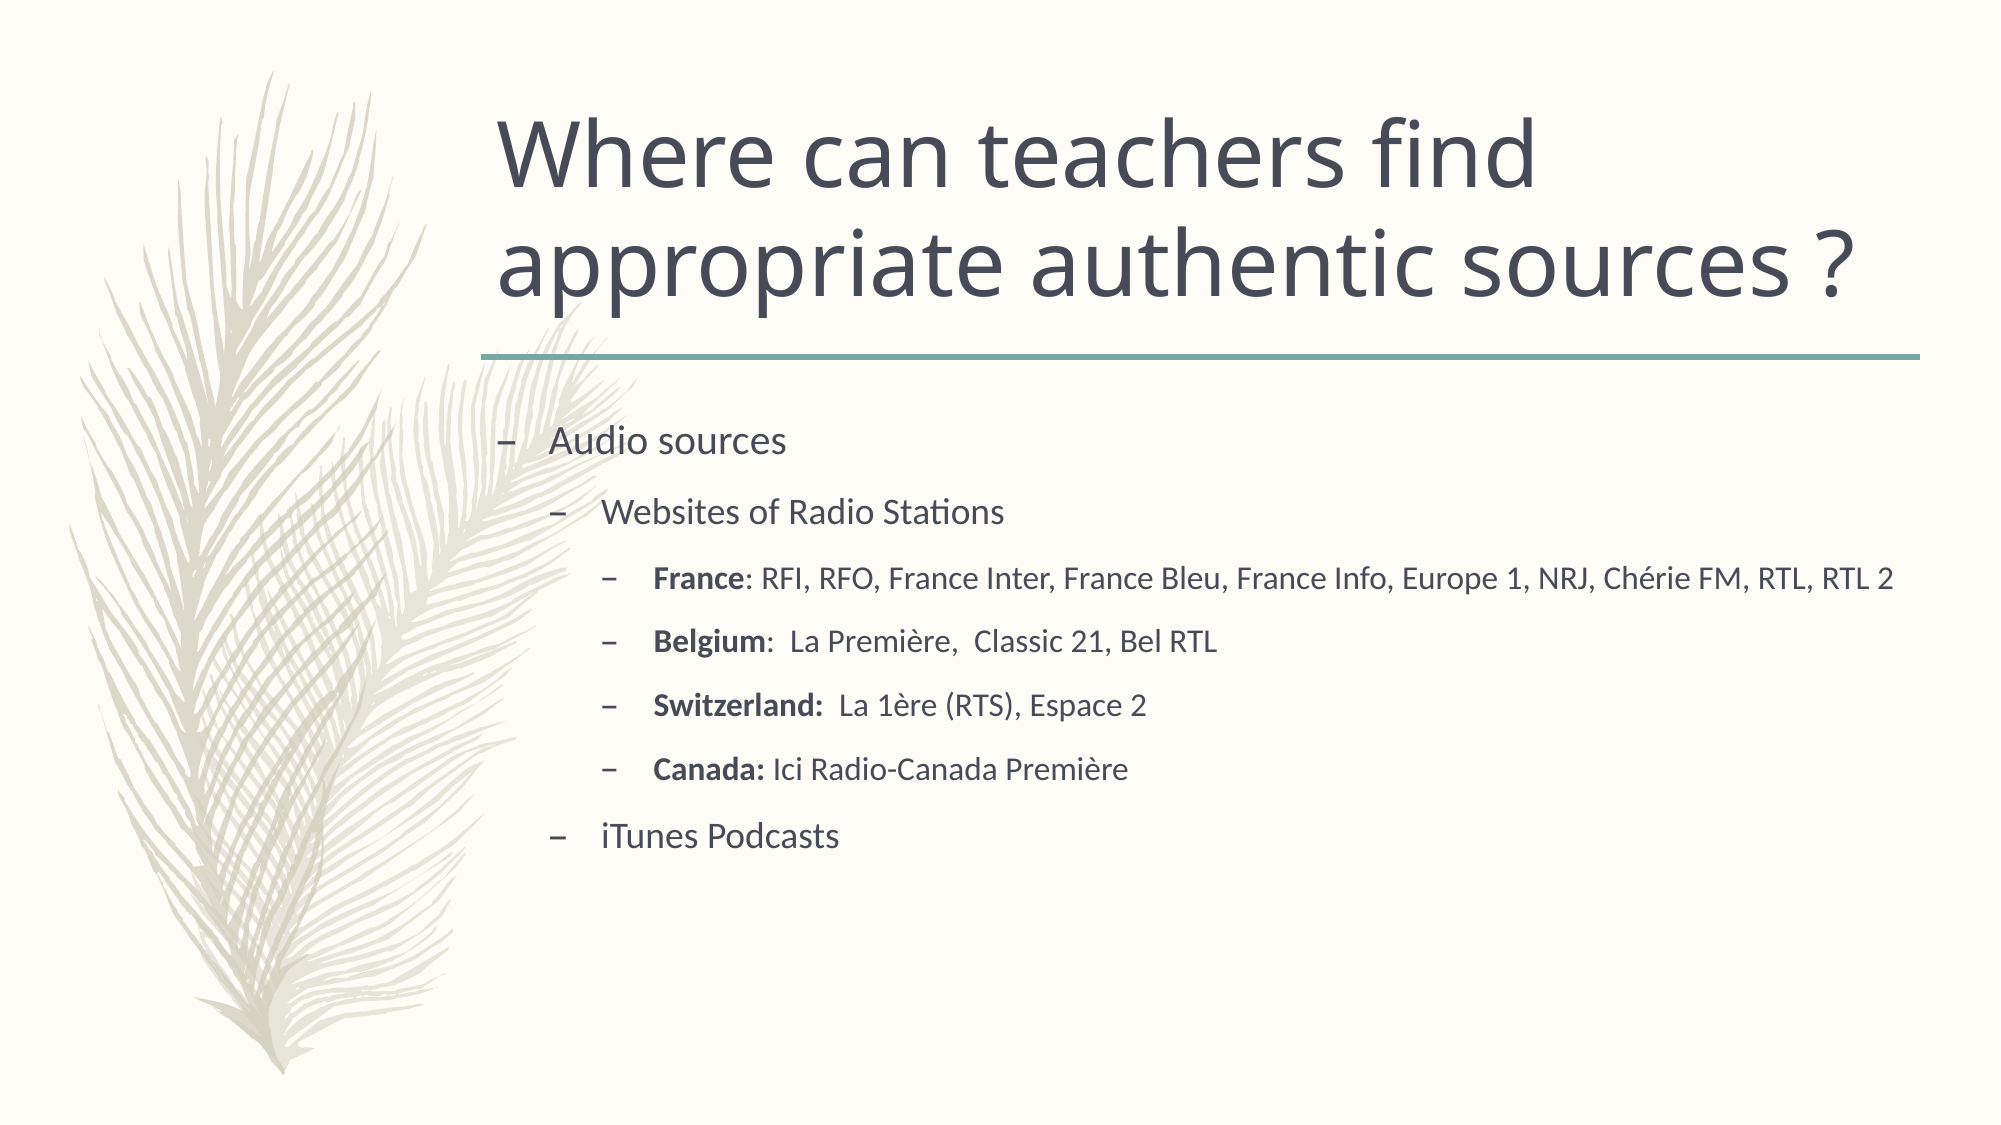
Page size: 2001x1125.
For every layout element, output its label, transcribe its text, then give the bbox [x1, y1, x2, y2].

list Audio sources Websites of Radio Stations France: RFI, RFO, France Inter, France Bleu, France Info, Europe 1, NRJ, Chérie FM, RTL, RTL 2 Belgium: La Première, Classic 21, Bel RTL Switzerland: La 1ère (RTS), Espace 2 Canada: Ici Radio-Canada Première iTunes Podcasts [481, 399, 1920, 999]
title Where can teachers find appropriate authentic sources ? [481, 93, 1920, 350]
